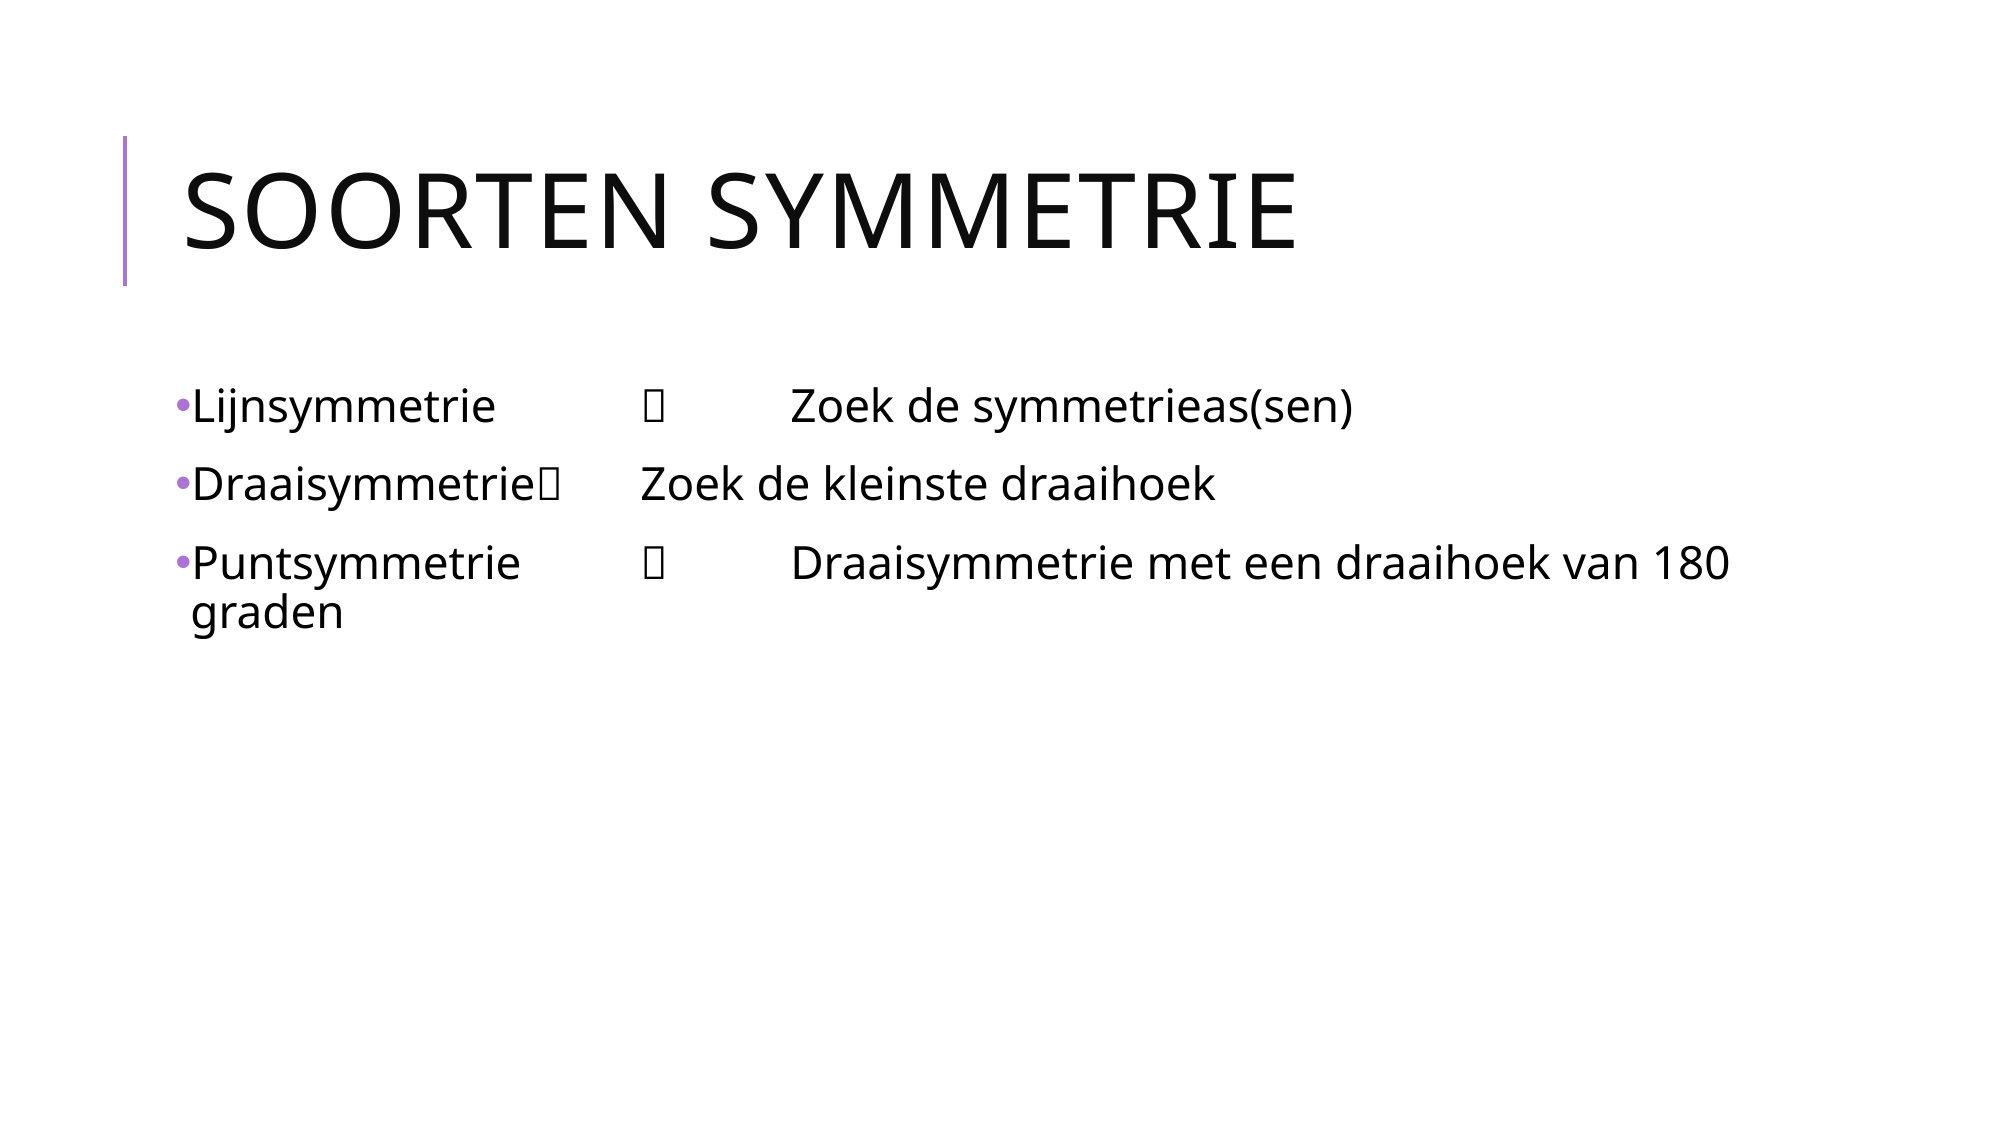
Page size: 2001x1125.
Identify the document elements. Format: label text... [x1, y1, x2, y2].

title Soorten symmetrie [168, 96, 1763, 342]
list Lijnsymmetrie  Zoek de symmetrieas(sen) Draaisymmetrie Zoek de kleinste draaihoek Puntsymmetrie  Draaisymmetrie met een draaihoek van 180 graden [168, 375, 1763, 1035]
